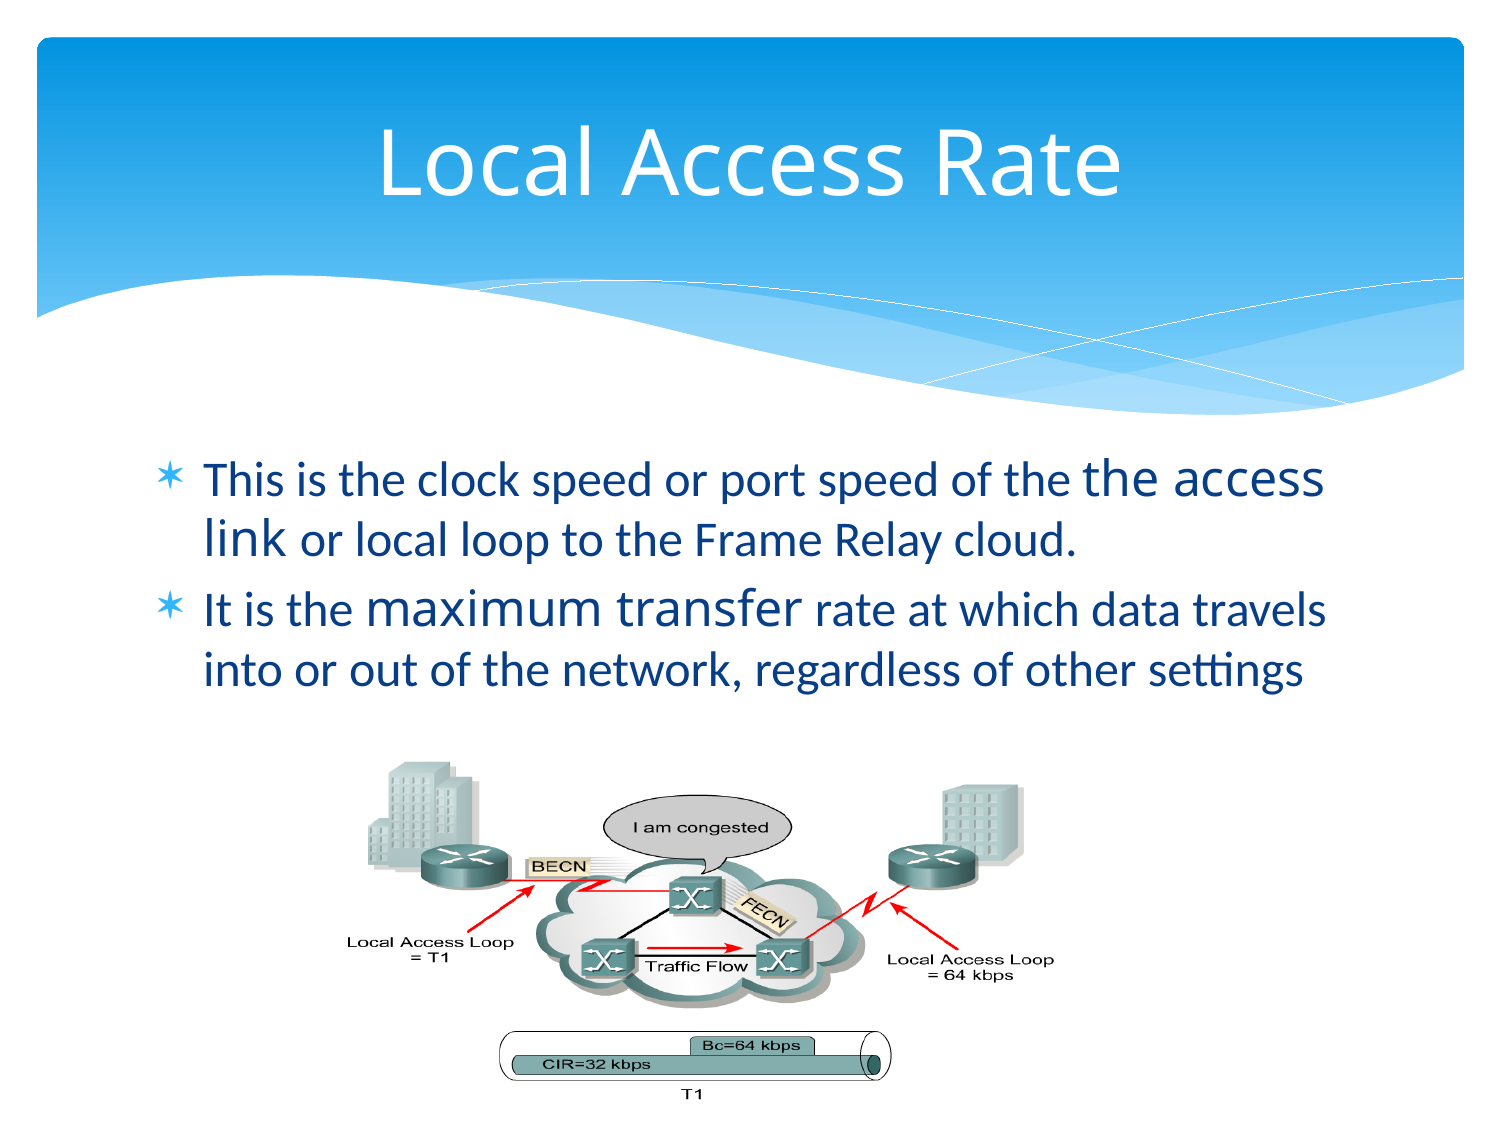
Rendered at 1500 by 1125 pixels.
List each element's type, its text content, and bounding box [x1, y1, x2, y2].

list This is the clock speed or port speed of the the access link or local loop to the Frame Relay cloud. It is the maximum transfer rate at which data travels into or out of the network, regardless of other settings [143, 438, 1359, 1005]
picture [341, 756, 1055, 1103]
title Local Access Rate [75, 55, 1425, 261]
